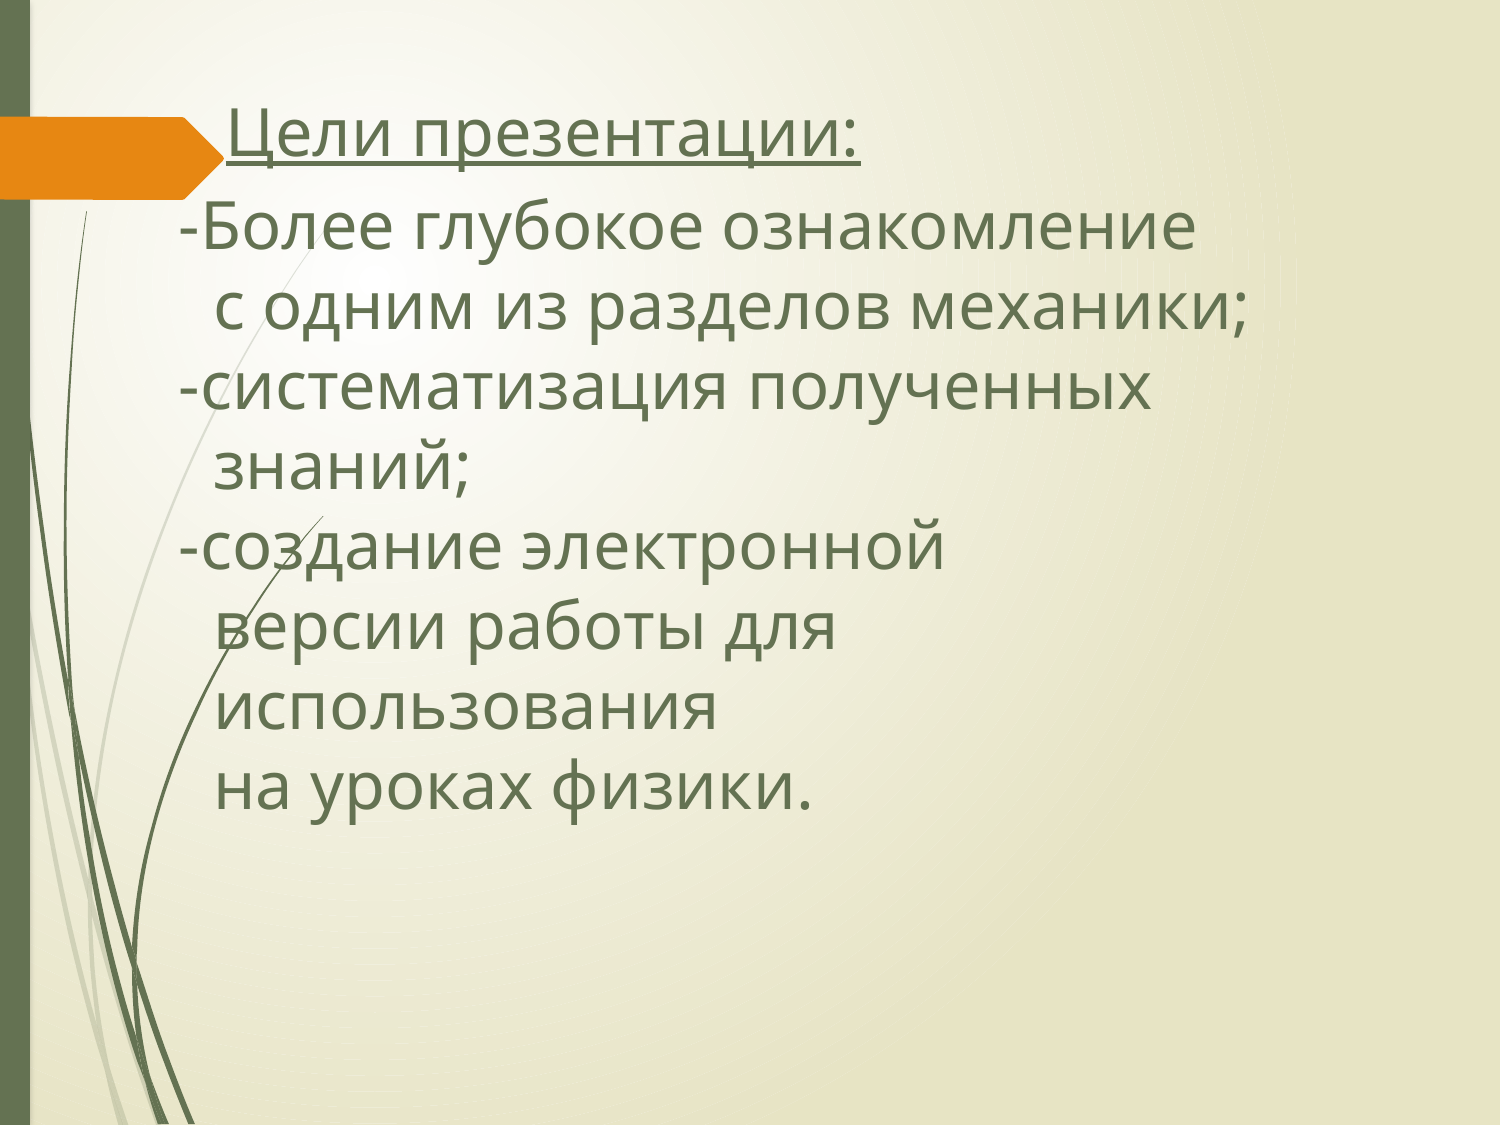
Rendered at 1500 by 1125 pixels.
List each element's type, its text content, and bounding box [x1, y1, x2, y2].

text_box -Более глубокое ознакомление с одним из разделов механики; -систематизация полученных знаний; -создание электронной версии работы для использования на уроках физики. [164, 175, 1301, 831]
text_box Цели презентации: [210, 81, 1243, 175]
